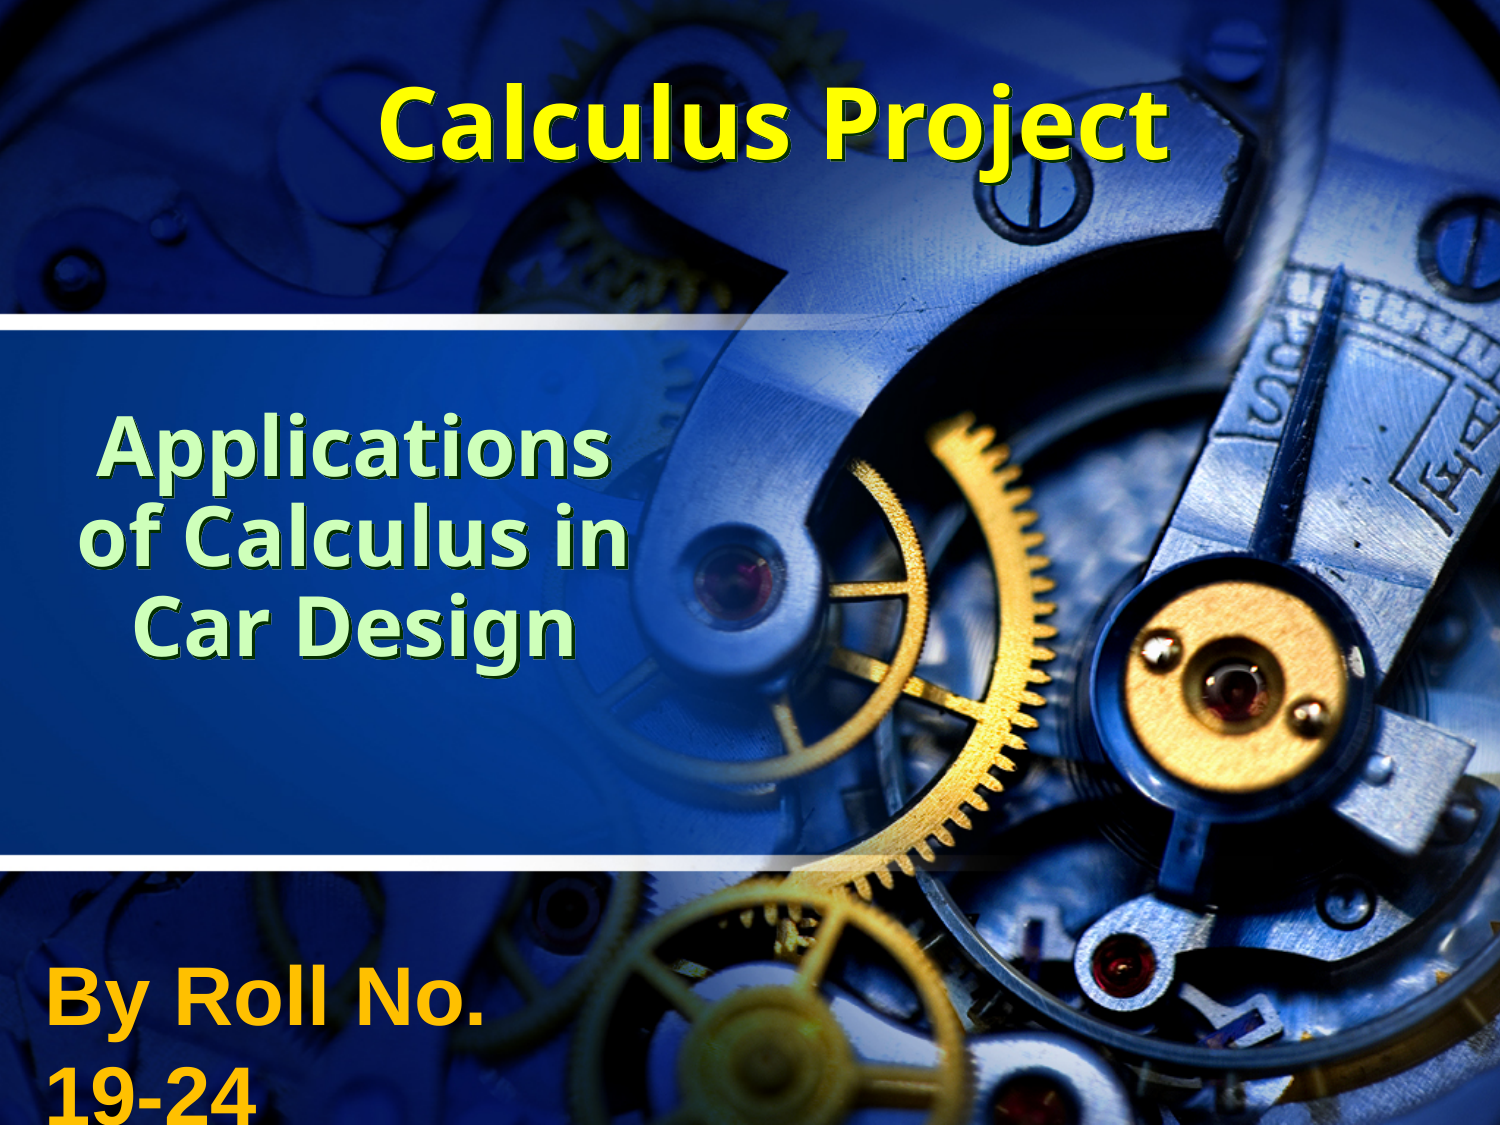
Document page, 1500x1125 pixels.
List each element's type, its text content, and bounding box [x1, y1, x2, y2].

title Calculus Project [218, 54, 1329, 185]
text_box By Roll No. 19-24 [29, 934, 538, 1125]
subtitle Applications of Calculus in Car Design [29, 397, 680, 776]
picture [0, 0, 1500, 1125]
